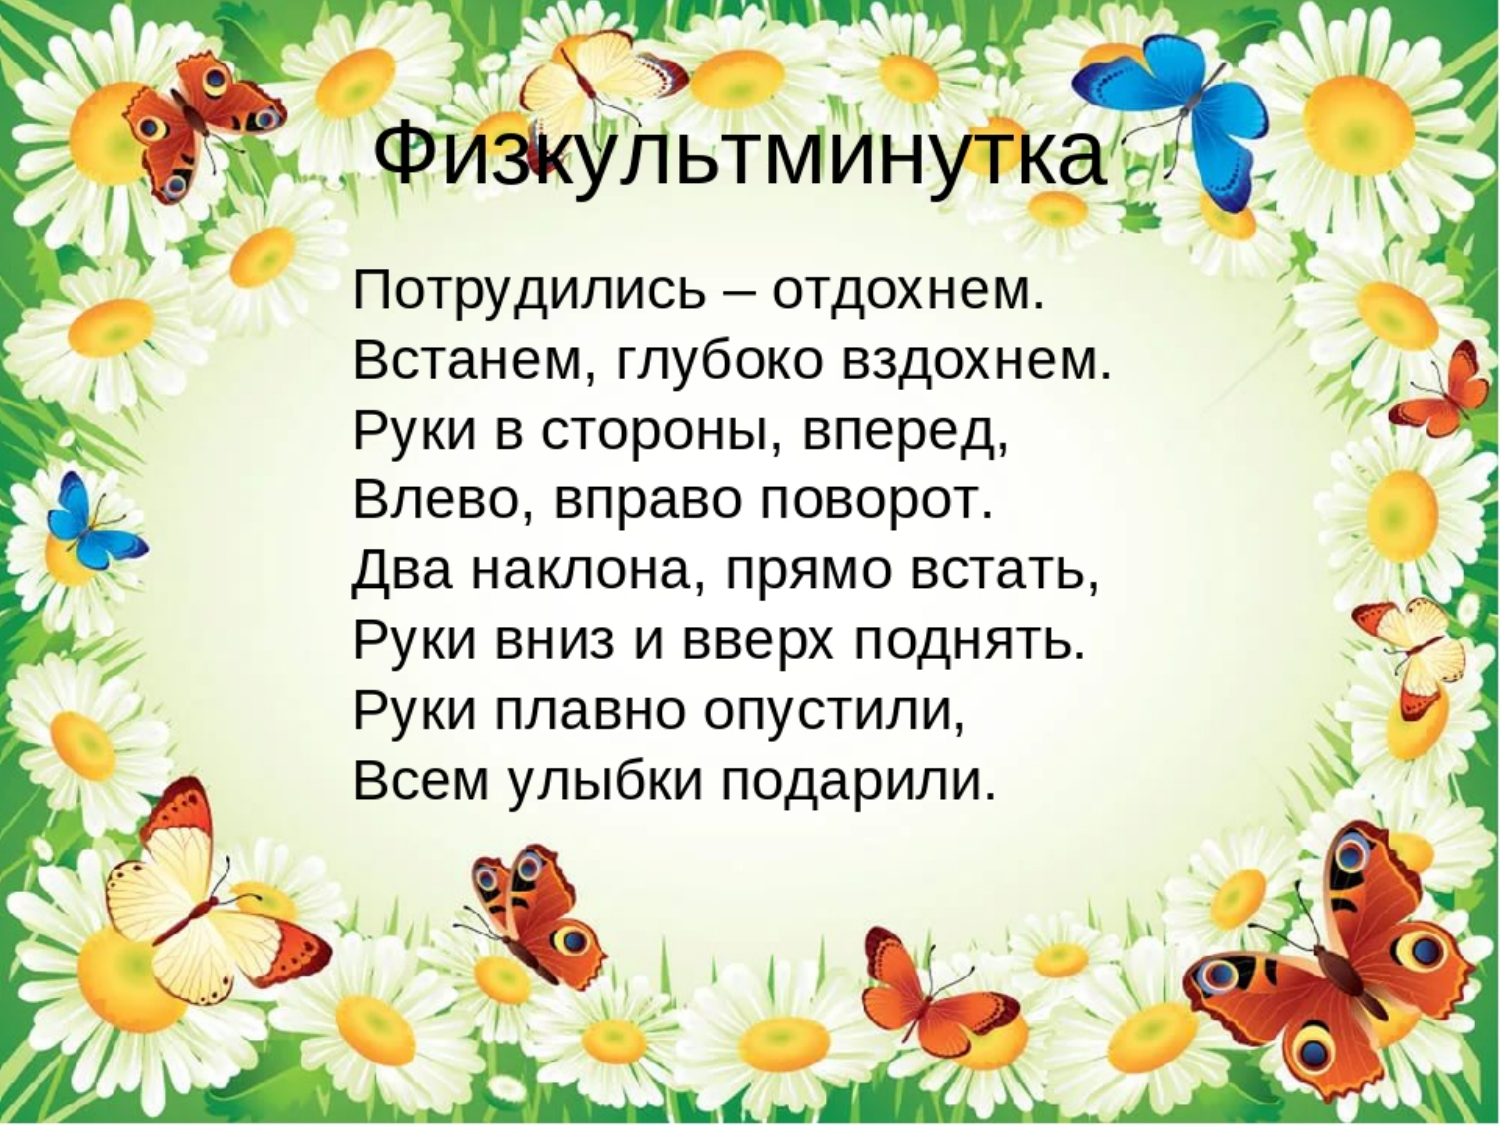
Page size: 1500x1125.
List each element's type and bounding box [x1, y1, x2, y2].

list [0, 0, 1500, 1125]
